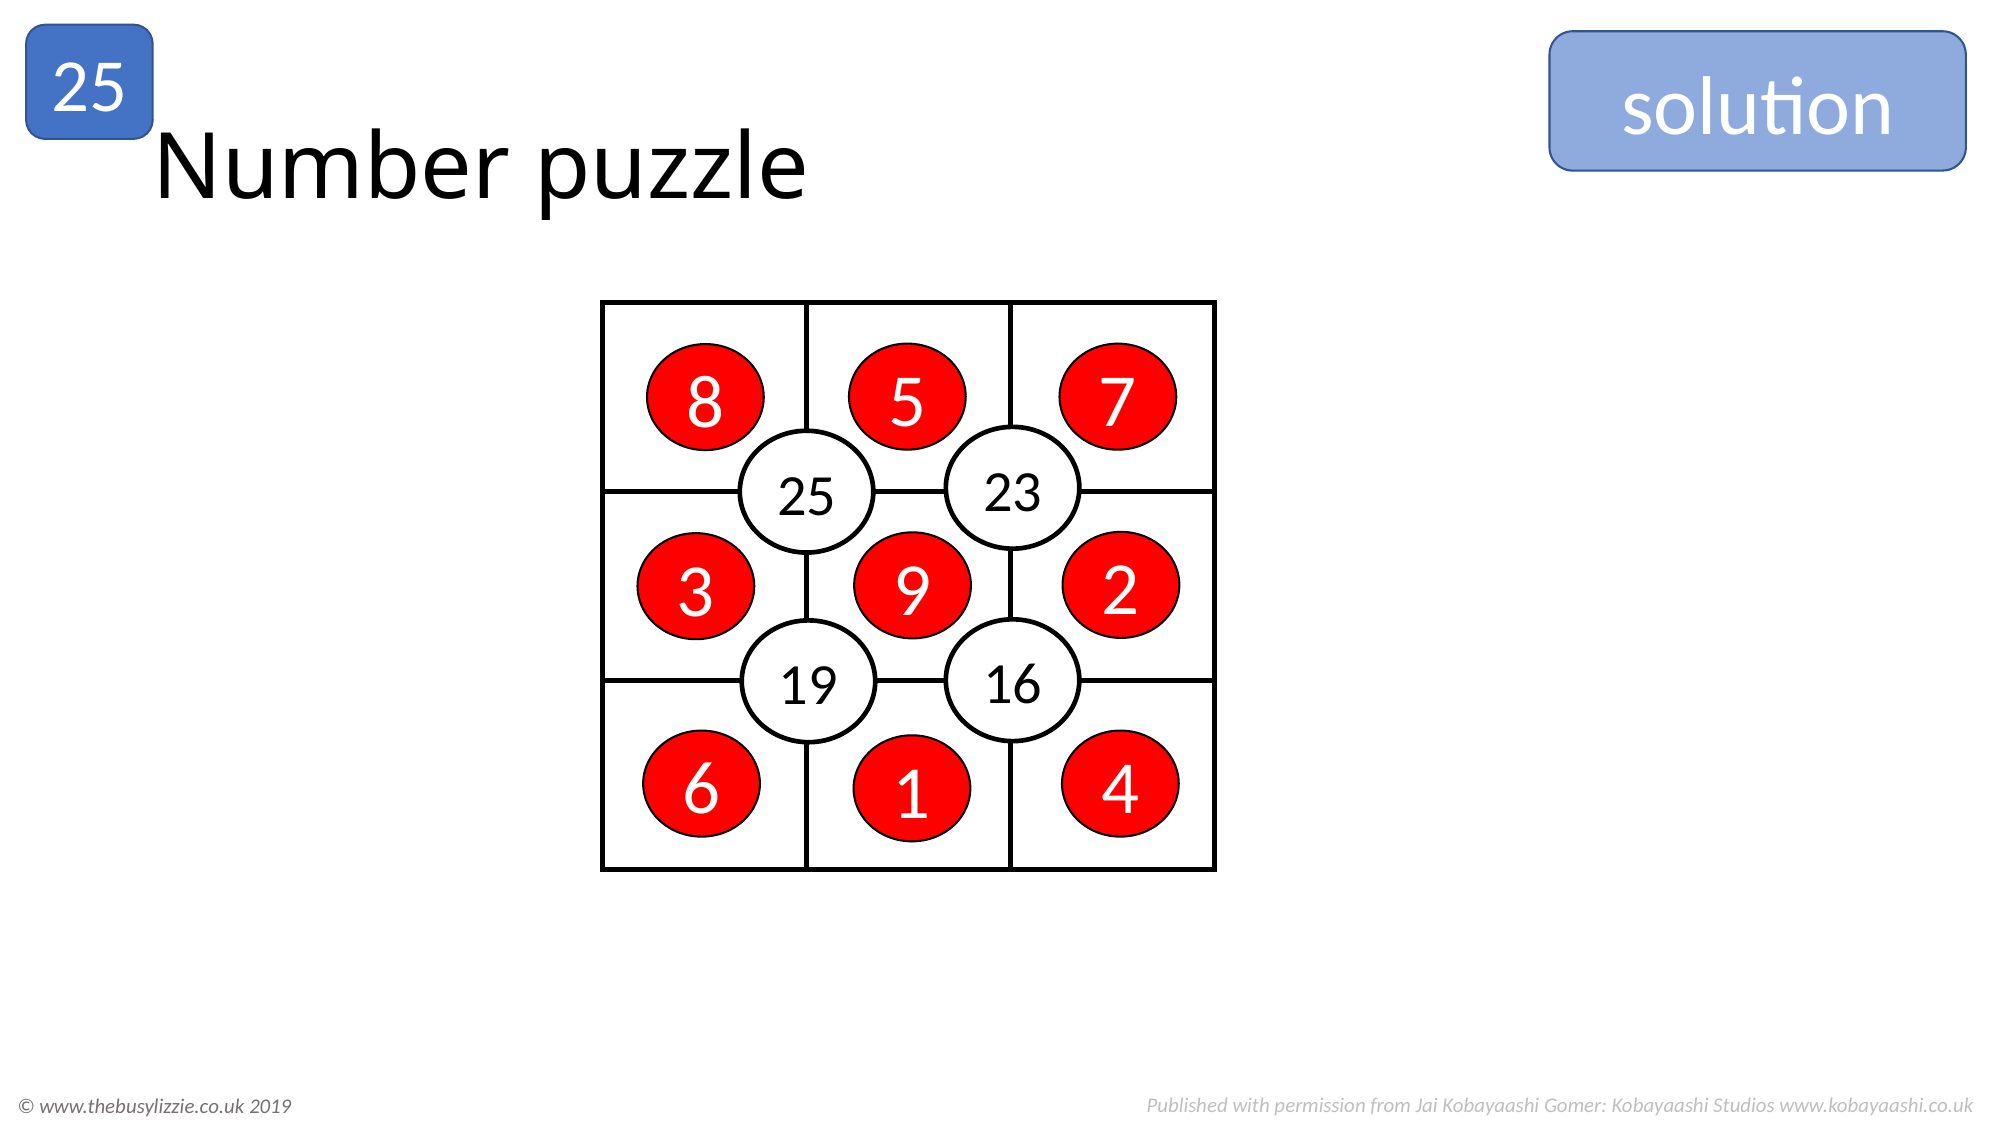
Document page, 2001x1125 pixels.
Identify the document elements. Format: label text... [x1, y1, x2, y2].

title Number puzzle [137, 59, 1863, 278]
text_box Published with permission from Jai Kobayaashi Gomer: Kobayaashi Studios www.kobayaashi.co.uk [1131, 1084, 2000, 1125]
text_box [602, 302, 1215, 870]
text_box © www.thebusylizzie.co.uk 2019 [2, 1085, 311, 1125]
text_box solution [1548, 30, 1967, 172]
text_box 25 [25, 23, 154, 140]
